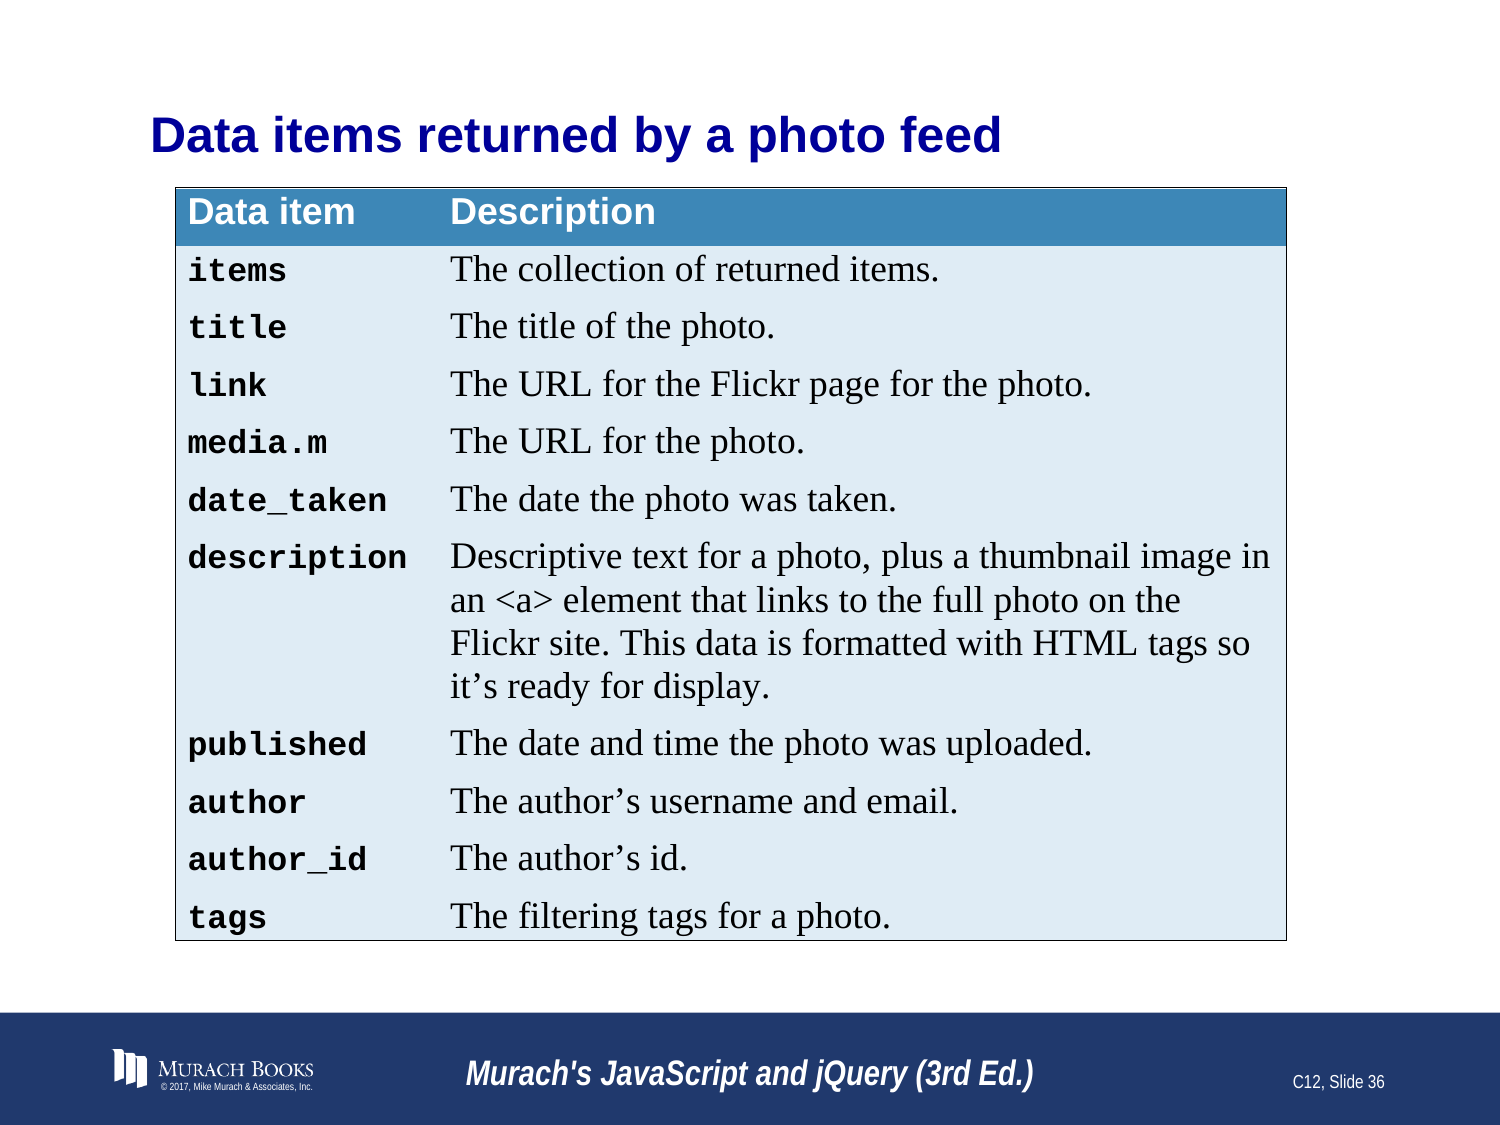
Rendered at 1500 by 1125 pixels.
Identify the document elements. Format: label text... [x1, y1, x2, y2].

slide_number C12, Slide 36 [1087, 1025, 1400, 1100]
footer © 2017, Mike Murach & Associates, Inc. [12, 1025, 463, 1100]
slide_number Murach's JavaScript and jQuery (3rd Ed.) [463, 1025, 1050, 1100]
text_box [149, 174, 1350, 954]
title Data items returned by a photo feed [150, 102, 1350, 164]
